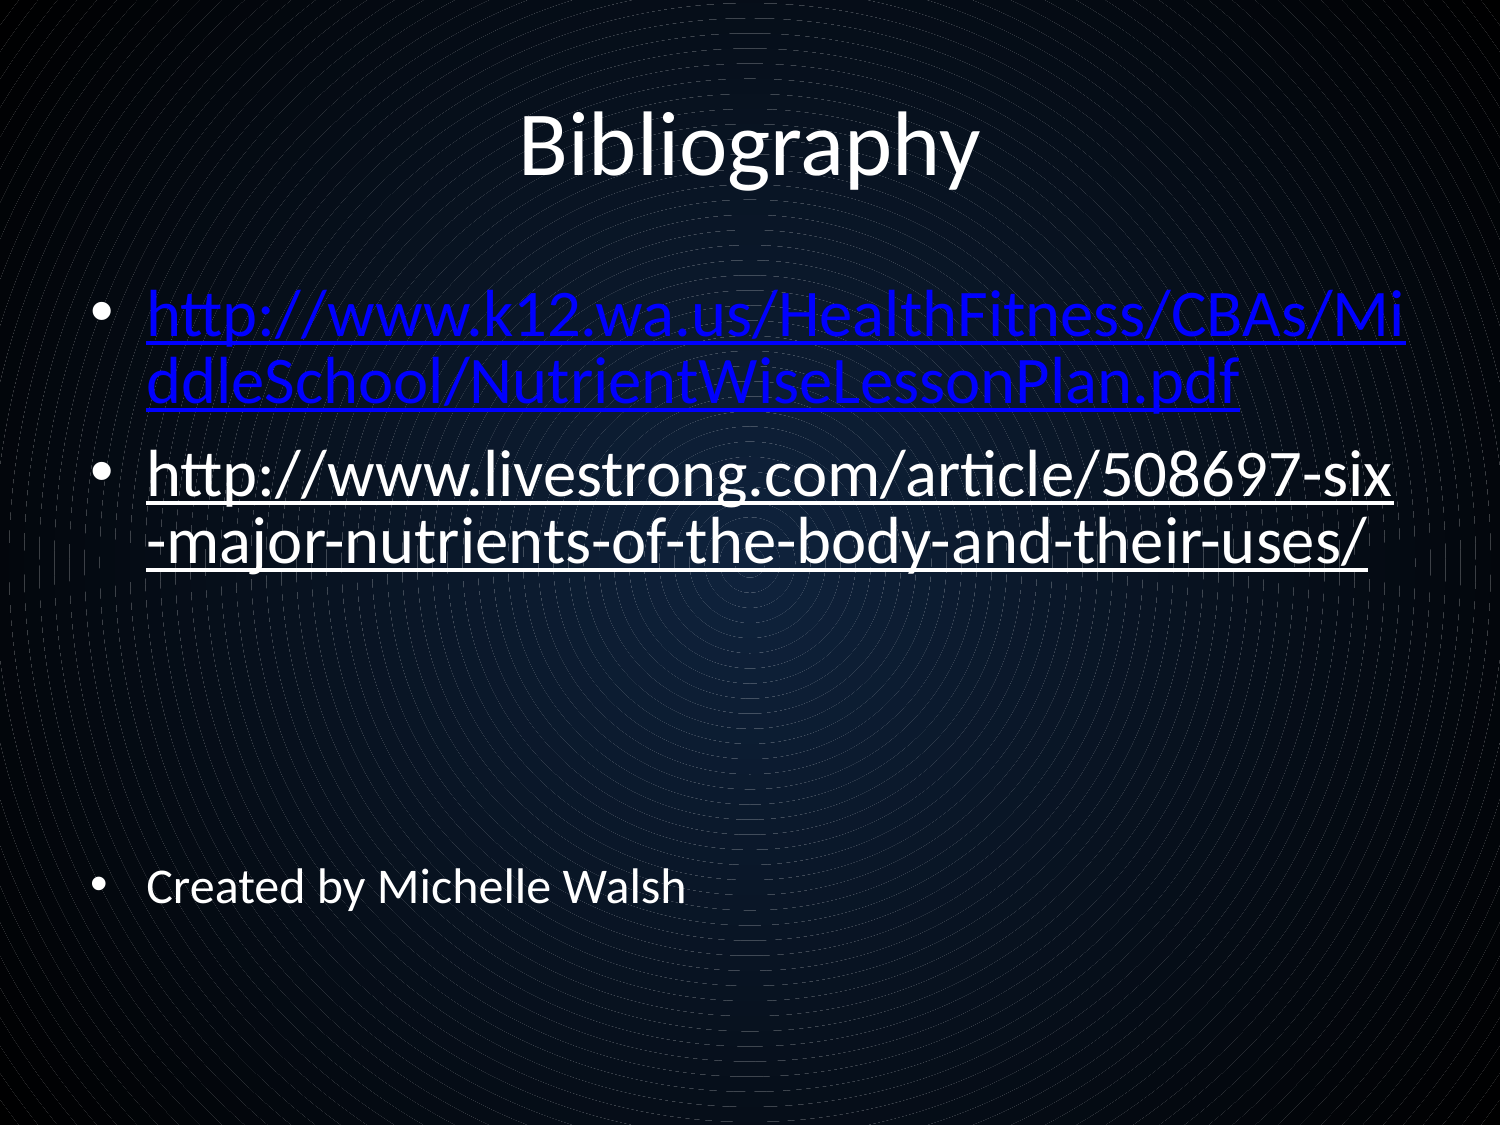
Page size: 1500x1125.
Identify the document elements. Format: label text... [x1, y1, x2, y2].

list http://www.k12.wa.us/HealthFitness/CBAs/MiddleSchool/NutrientWiseLessonPlan.pdf http://www.livestrong.com/article/508697-six-major-nutrients-of-the-body-and-their-uses/ Created by Michelle Walsh [75, 262, 1425, 1005]
title Bibliography [75, 45, 1425, 233]
